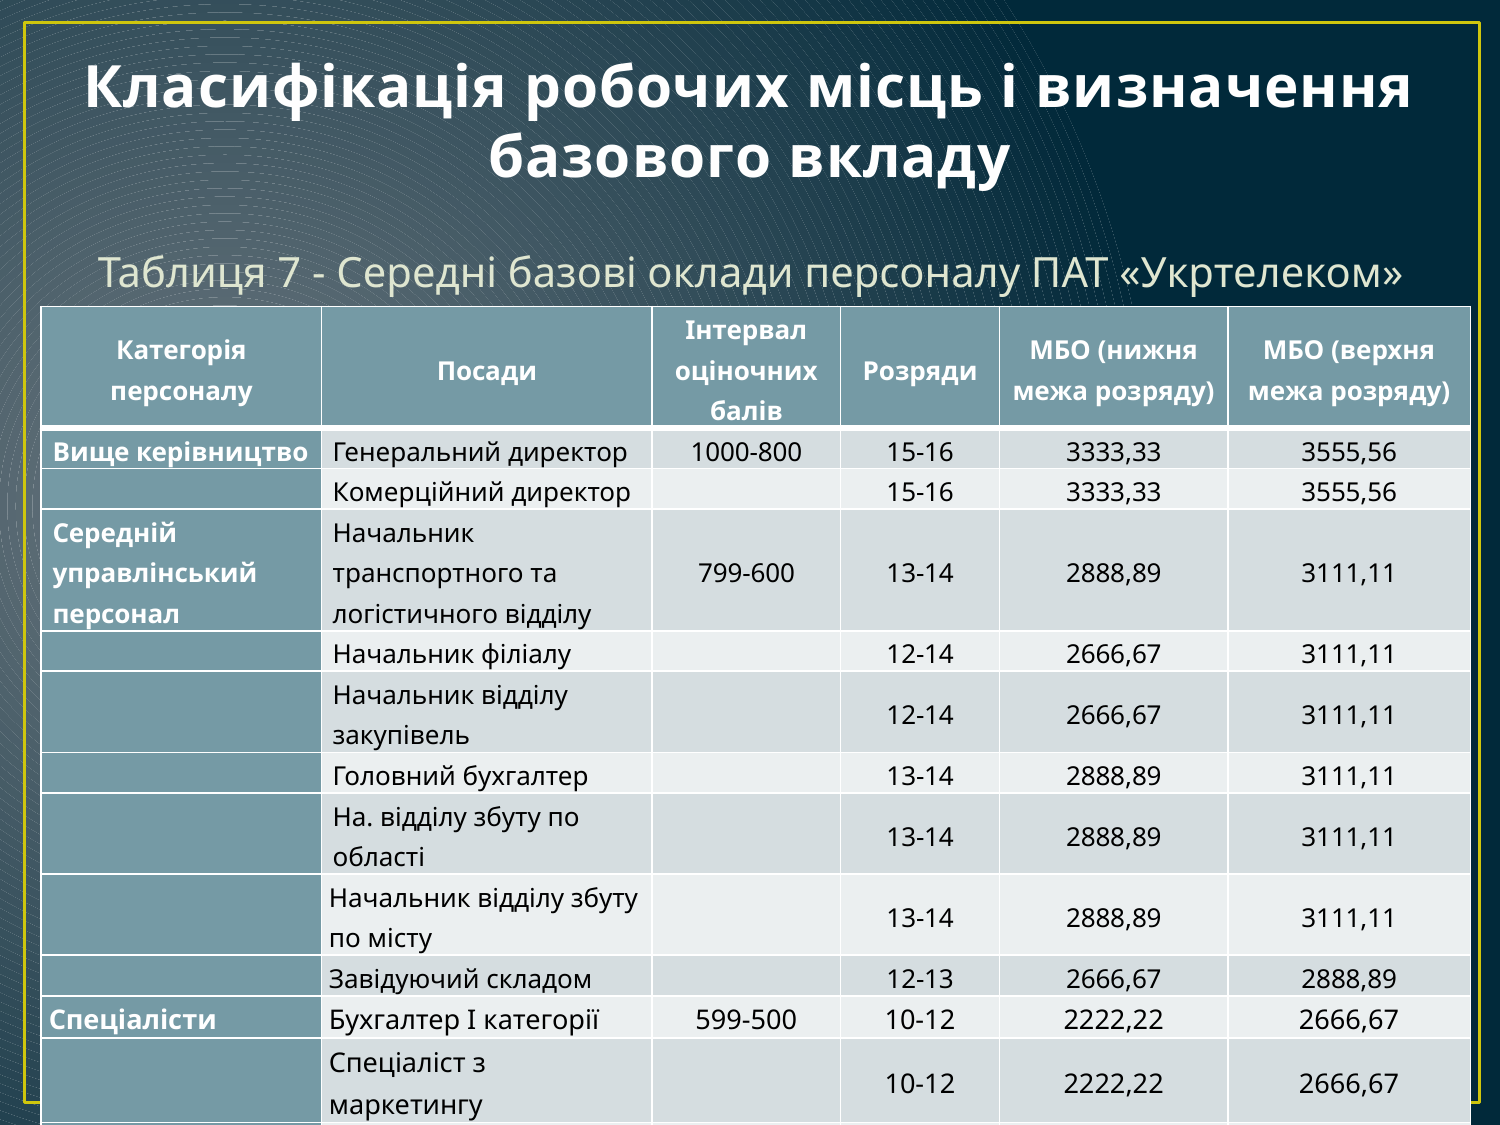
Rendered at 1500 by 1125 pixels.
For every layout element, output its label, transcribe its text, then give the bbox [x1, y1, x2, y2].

picture [1344, 76, 1373, 89]
table_cell Начальник філіалу [322, 632, 651, 670]
table_cell [42, 1039, 321, 1122]
table_cell 13-14 [841, 875, 999, 954]
picture [1267, 75, 1295, 89]
table_cell [653, 469, 840, 508]
table_cell 2666,67 [1000, 956, 1227, 995]
picture [1304, 76, 1333, 89]
table_cell Бухгалтер І категорії [322, 997, 651, 1037]
list Таблиця 7 - Середні базові оклади персоналу ПАТ «Укртелеком» [29, 197, 1483, 598]
table_cell [42, 956, 321, 995]
table_cell [653, 1039, 840, 1122]
table_cell 799-600 [653, 510, 840, 630]
table_cell На. відділу збуту по області [322, 794, 651, 873]
table_cell Начальник транспортного та логістичного відділу [322, 510, 651, 630]
table_cell 3333,33 [1000, 431, 1227, 468]
table_cell 12-14 [841, 632, 999, 670]
title Класифікація робочих місць і визначення базового вкладу [17, 89, 1483, 197]
picture [1077, 76, 1084, 89]
table_cell 599-500 [653, 997, 840, 1037]
table_cell 3111,11 [1229, 632, 1470, 670]
table_cell Начальник відділу закупівель [322, 672, 651, 752]
table_cell 2888,89 [1000, 510, 1227, 630]
table_cell [42, 672, 321, 752]
table_header Посади [322, 307, 651, 425]
table_cell 3555,56 [1229, 431, 1470, 468]
table_cell 2666,67 [1000, 632, 1227, 670]
table_cell Головний бухгалтер [322, 753, 651, 792]
table_cell 12-13 [841, 956, 999, 995]
table_header Розряди [841, 307, 999, 425]
table_cell [653, 672, 840, 752]
table_cell [42, 794, 321, 873]
table_cell 2888,89 [1000, 753, 1227, 792]
table_cell [653, 794, 840, 873]
table_cell 2888,89 [1000, 794, 1227, 873]
table_cell 2222,22 [1000, 997, 1227, 1037]
table_cell Комерційний директор [322, 469, 651, 508]
table_cell 3111,11 [1229, 753, 1470, 792]
picture [1229, 76, 1237, 89]
picture [1154, 76, 1183, 89]
table_cell 10-12 [841, 997, 999, 1037]
picture [1091, 76, 1109, 89]
picture [1251, 76, 1258, 89]
table_cell [42, 875, 321, 954]
picture [1381, 76, 1408, 89]
table_cell 3111,11 [1229, 794, 1470, 873]
table_cell 2888,89 [1229, 956, 1470, 995]
table_cell 15-16 [841, 431, 999, 468]
table_cell [653, 753, 840, 792]
table_header Інтервал оціночних балів [653, 307, 840, 425]
table_cell [653, 875, 840, 954]
table_cell 2222,22 [1000, 1039, 1227, 1122]
table_cell Завідуючий складом [322, 956, 651, 995]
table_cell [653, 632, 840, 670]
table_cell Вище керівництво [42, 431, 321, 468]
table_cell [42, 469, 321, 508]
table_cell 2666,67 [1229, 1039, 1470, 1122]
table_cell 15-16 [841, 469, 999, 508]
table_cell Генеральний директор [322, 431, 651, 468]
table_cell Спеціалісти [42, 997, 321, 1037]
table_cell [42, 632, 321, 670]
table_header МБО (верхня межа розряду) [1229, 307, 1470, 425]
table_cell 13-14 [841, 753, 999, 792]
table_cell 2888,89 [1000, 875, 1227, 954]
picture [1040, 76, 1067, 89]
table_cell Середній управлінський персонал [42, 510, 321, 630]
picture [1195, 75, 1218, 89]
table_cell 2666,67 [1000, 672, 1227, 752]
table_cell 10-12 [841, 1039, 999, 1122]
table_cell 12-14 [841, 672, 999, 752]
picture [1120, 75, 1145, 89]
table_cell 3555,56 [1229, 469, 1470, 508]
table_cell 3111,11 [1229, 672, 1470, 752]
table_cell 1000-800 [653, 431, 840, 468]
table_cell 13-14 [841, 794, 999, 873]
table_cell 13-14 [841, 510, 999, 630]
table_cell 3111,11 [1229, 510, 1470, 630]
table_header МБО (нижня межа розряду) [1000, 307, 1227, 425]
table_cell [653, 956, 840, 995]
table_cell 2666,67 [1229, 997, 1470, 1037]
table_cell 3111,11 [1229, 875, 1470, 954]
table_cell [42, 753, 321, 792]
table_header Категорія персоналу [42, 307, 321, 425]
table_cell Начальник відділу збуту по місту [322, 875, 651, 954]
table_cell Спеціаліст з маркетингу [322, 1039, 651, 1122]
table_cell 3333,33 [1000, 469, 1227, 508]
